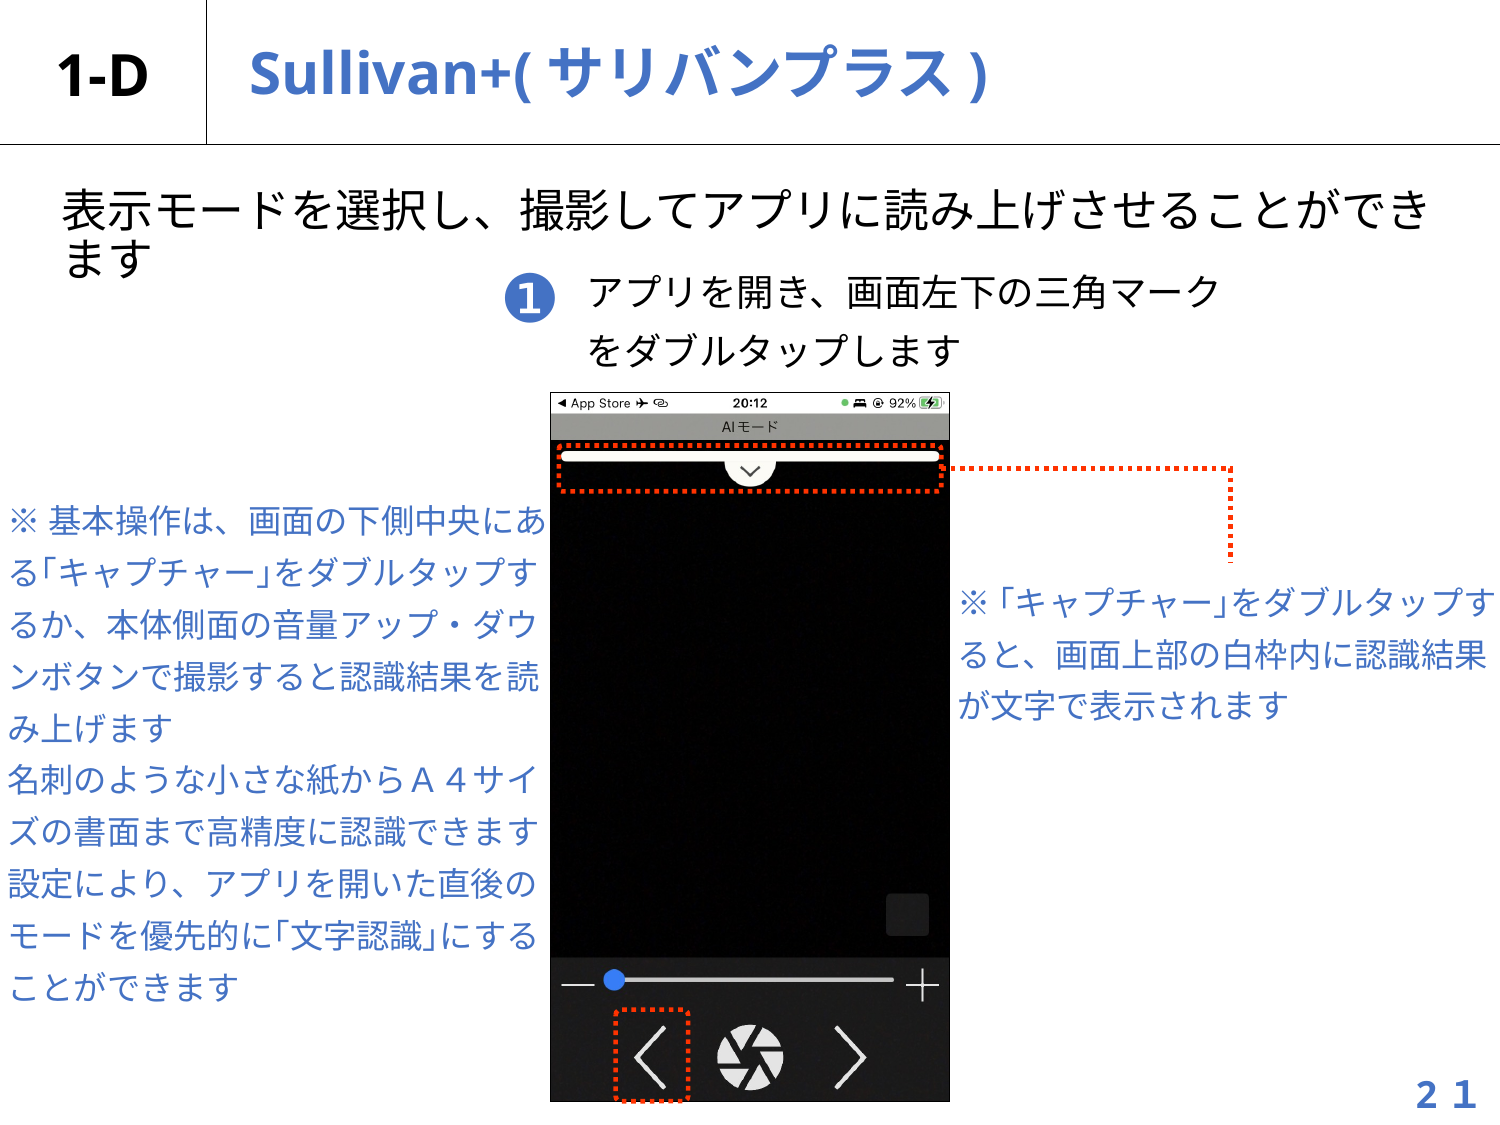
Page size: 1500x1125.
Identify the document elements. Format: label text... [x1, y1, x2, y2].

text_box ※｢キャプチャー｣をダブルタップすると、画面上部の白枠内に認識結果が文字で表示されます [951, 562, 1500, 733]
text_box ❶ [486, 274, 563, 343]
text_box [941, 468, 1231, 563]
text_box Sullivan+(サリバンプラス) [230, 24, 1459, 119]
text_box アプリを開き、画面左下の三角マークをダブルタップします [571, 274, 1241, 381]
picture [550, 392, 950, 1102]
text_box 2１ [1399, 1063, 1500, 1123]
text_box 表示モードを選択し、撮影してアプリに読み上げさせることができます [46, 180, 1487, 274]
text_box 1-D [0, 0, 207, 147]
text_box ※基本操作は、画面の下側中央にある｢キャプチャー｣をダブルタップするか、本体側面の音量アップ・ダウンボタンで撮影すると認識結果を読み上げます 名刺のような小さな紙からＡ４サイズの書面まで高精度に認識できます 設定により、アプリを開いた直後のモードを優先的に｢文字認識｣にすることができます [1, 480, 550, 1015]
